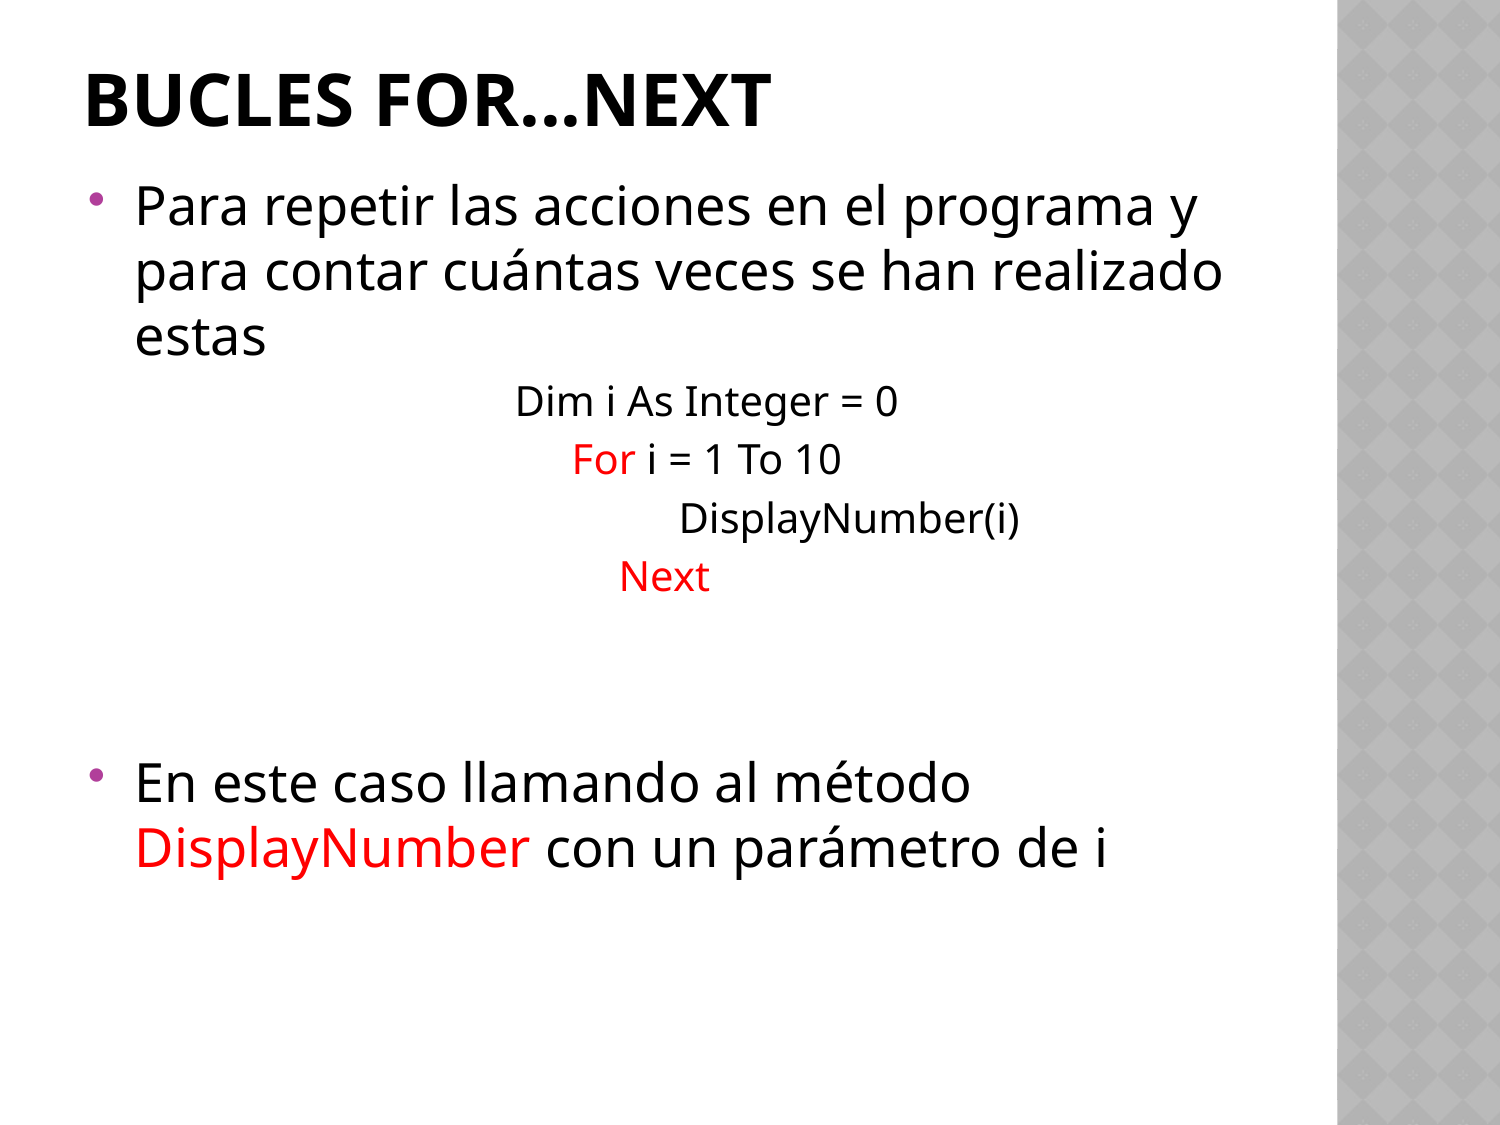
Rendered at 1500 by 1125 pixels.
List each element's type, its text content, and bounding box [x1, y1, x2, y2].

list Para repetir las acciones en el programa y para contar cuántas veces se han realizado estas Dim i As Integer = 0 For i = 1 To 10 DisplayNumber(i) Next En este caso llamando al método DisplayNumber con un parámetro de i [75, 164, 1263, 1059]
title bucles For...Next [75, 52, 1263, 141]
